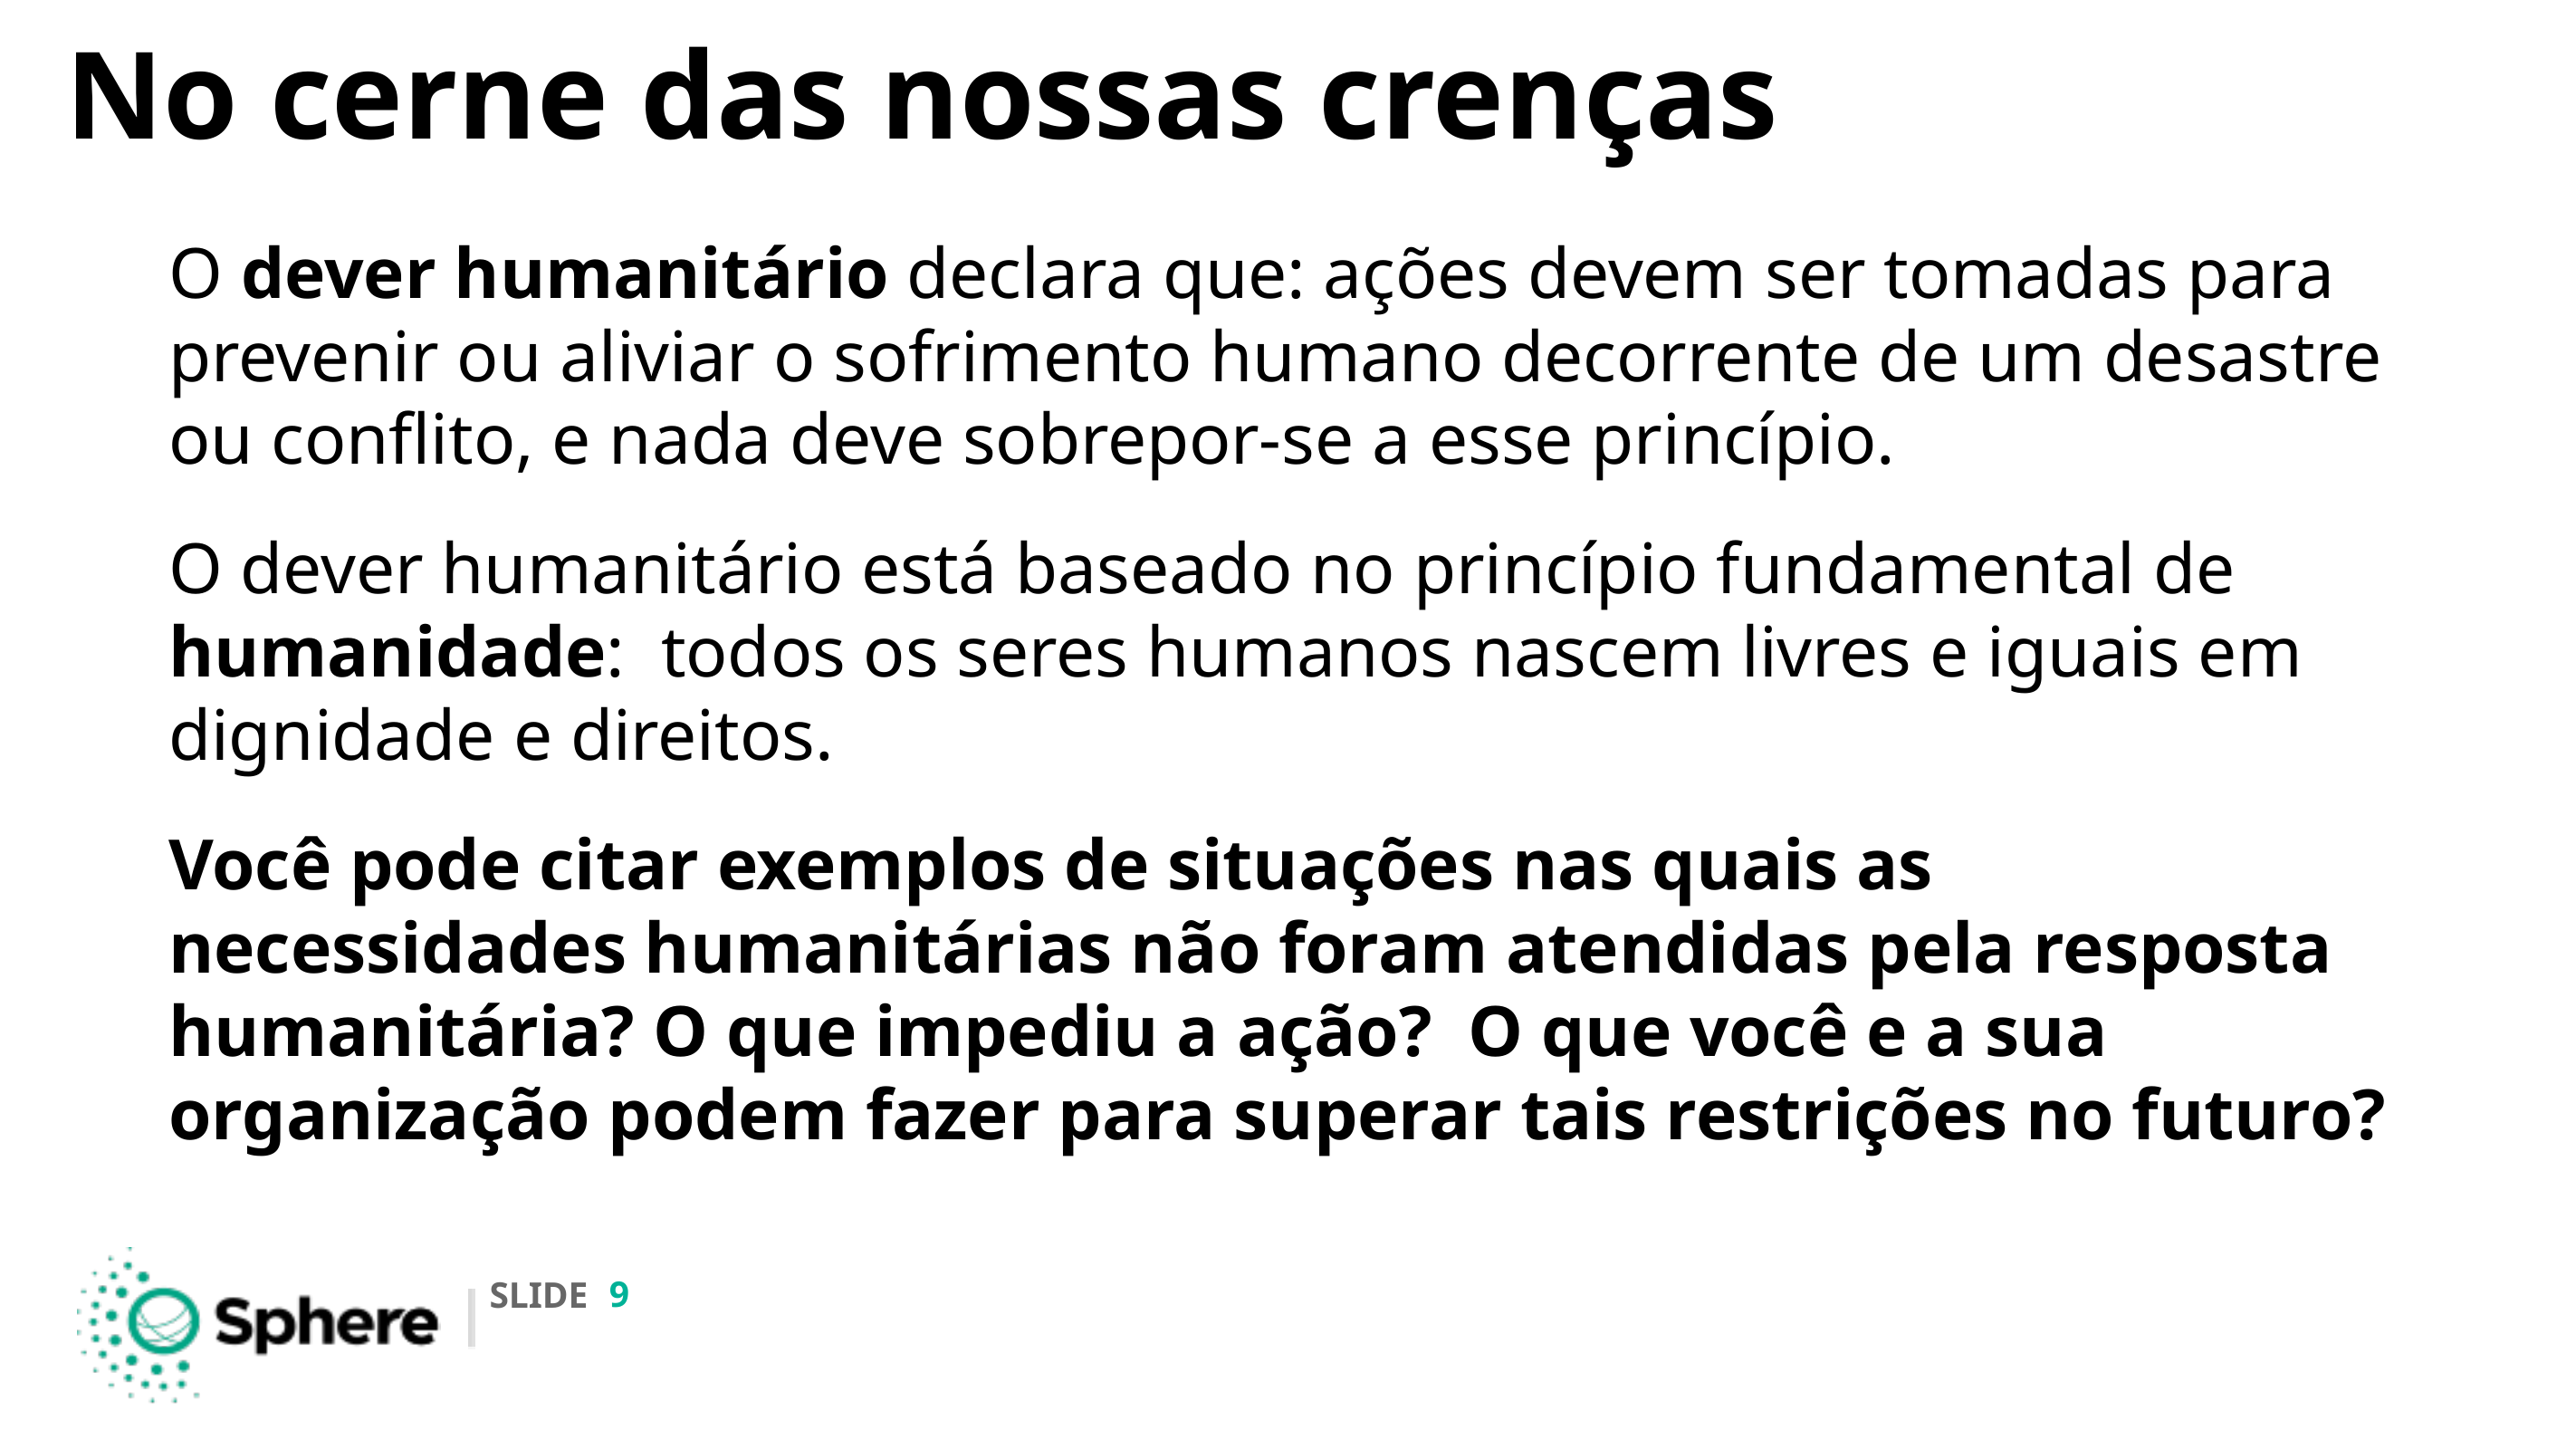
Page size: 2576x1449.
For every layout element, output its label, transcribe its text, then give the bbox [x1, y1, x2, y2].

slide_number ‹#› [601, 1264, 661, 1323]
list O dever humanitário declara que: ações devem ser tomadas para prevenir ou aliviar o sofrimento humano decorrente de um desastre ou conflito, e nada deve sobrepor-se a esse princípio. O dever humanitário está baseado no princípio fundamental de humanidade: todos os seres humanos nascem livres e iguais em dignidade e direitos. Você pode citar exemplos de situações nas quais as necessidades humanitárias não foram atendidas pela resposta humanitária? O que impediu a ação? O que você e a sua organização podem fazer para superar tais restrições no futuro? [160, 178, 2415, 1204]
picture [468, 1289, 479, 1349]
title No cerne das nossas crenças [58, 10, 2131, 178]
picture [77, 1247, 441, 1406]
